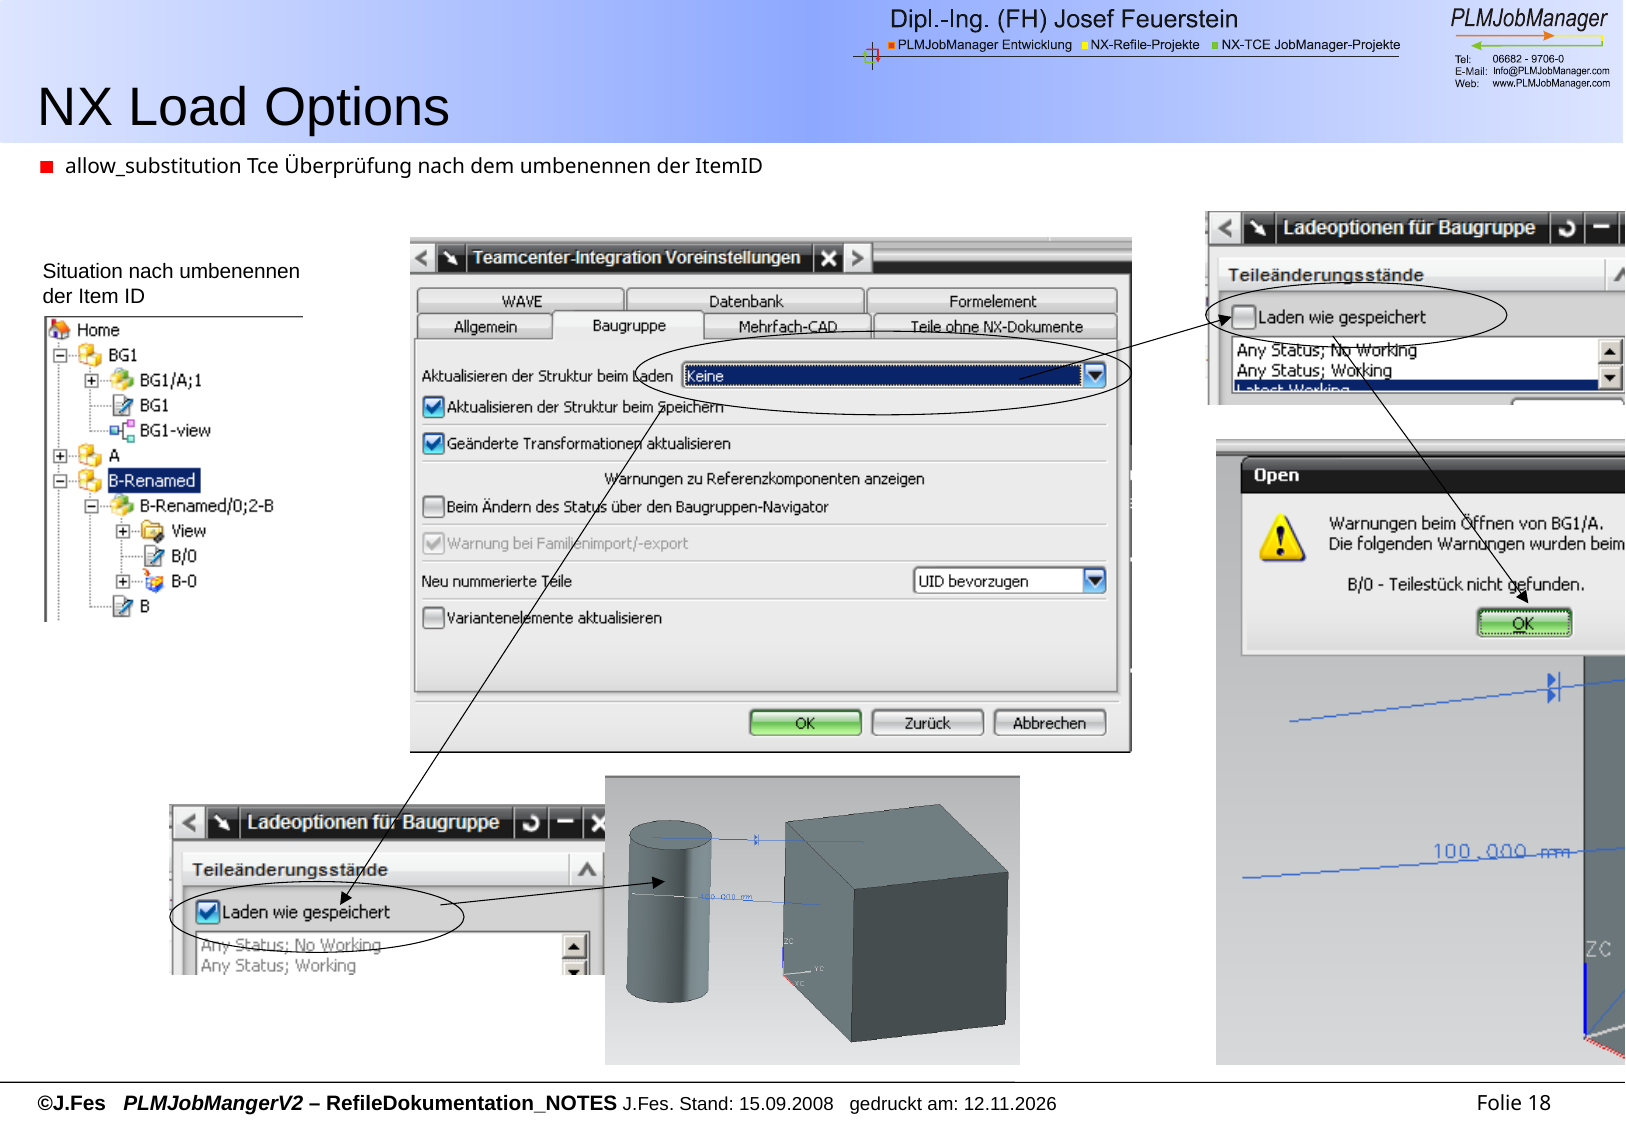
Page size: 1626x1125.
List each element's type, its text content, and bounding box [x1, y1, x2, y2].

picture [1205, 210, 1625, 406]
picture [410, 237, 1132, 753]
text_box Situation nach umbenennen der Item ID [42, 258, 321, 309]
picture [169, 774, 1020, 1066]
picture [44, 316, 303, 622]
picture [37, 158, 53, 173]
picture [1216, 439, 1625, 1066]
list allow_substitution Tce Überprüfung nach dem umbenennen der ItemID [21, 152, 1600, 182]
slide_number Folie 18 [1228, 1081, 1568, 1125]
title NX Load Options [21, 64, 1439, 143]
